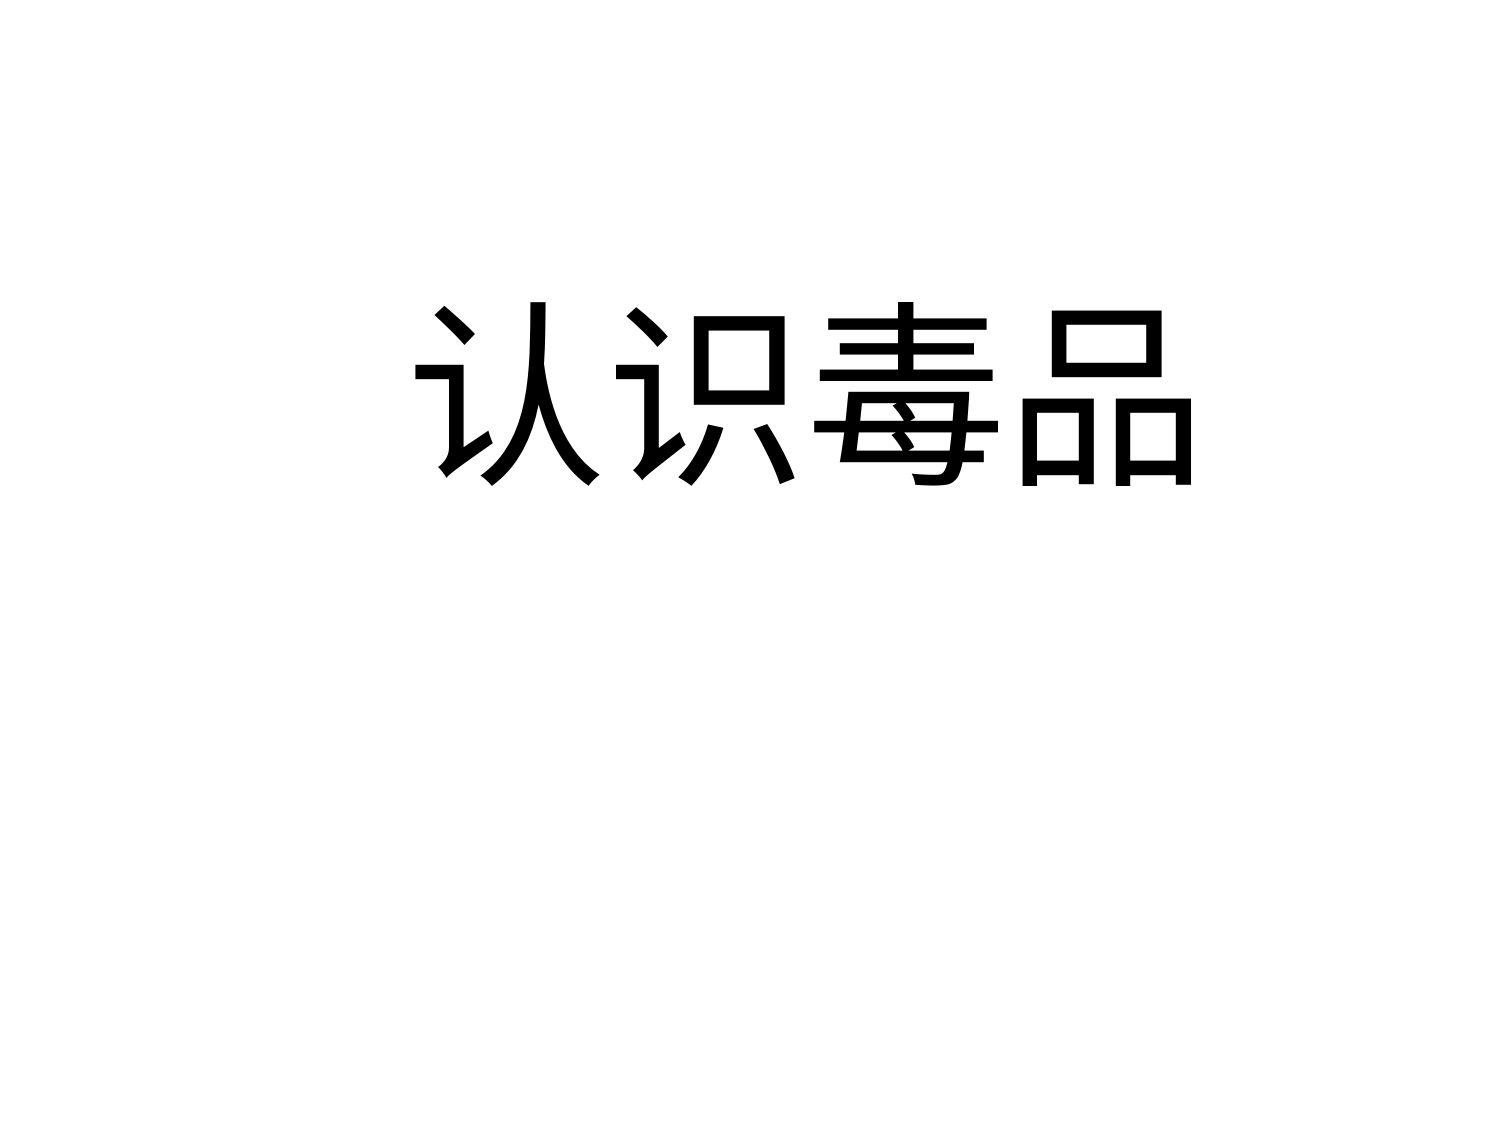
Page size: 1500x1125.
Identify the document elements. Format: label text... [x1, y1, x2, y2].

list 认识毒品 [75, 262, 1425, 1005]
